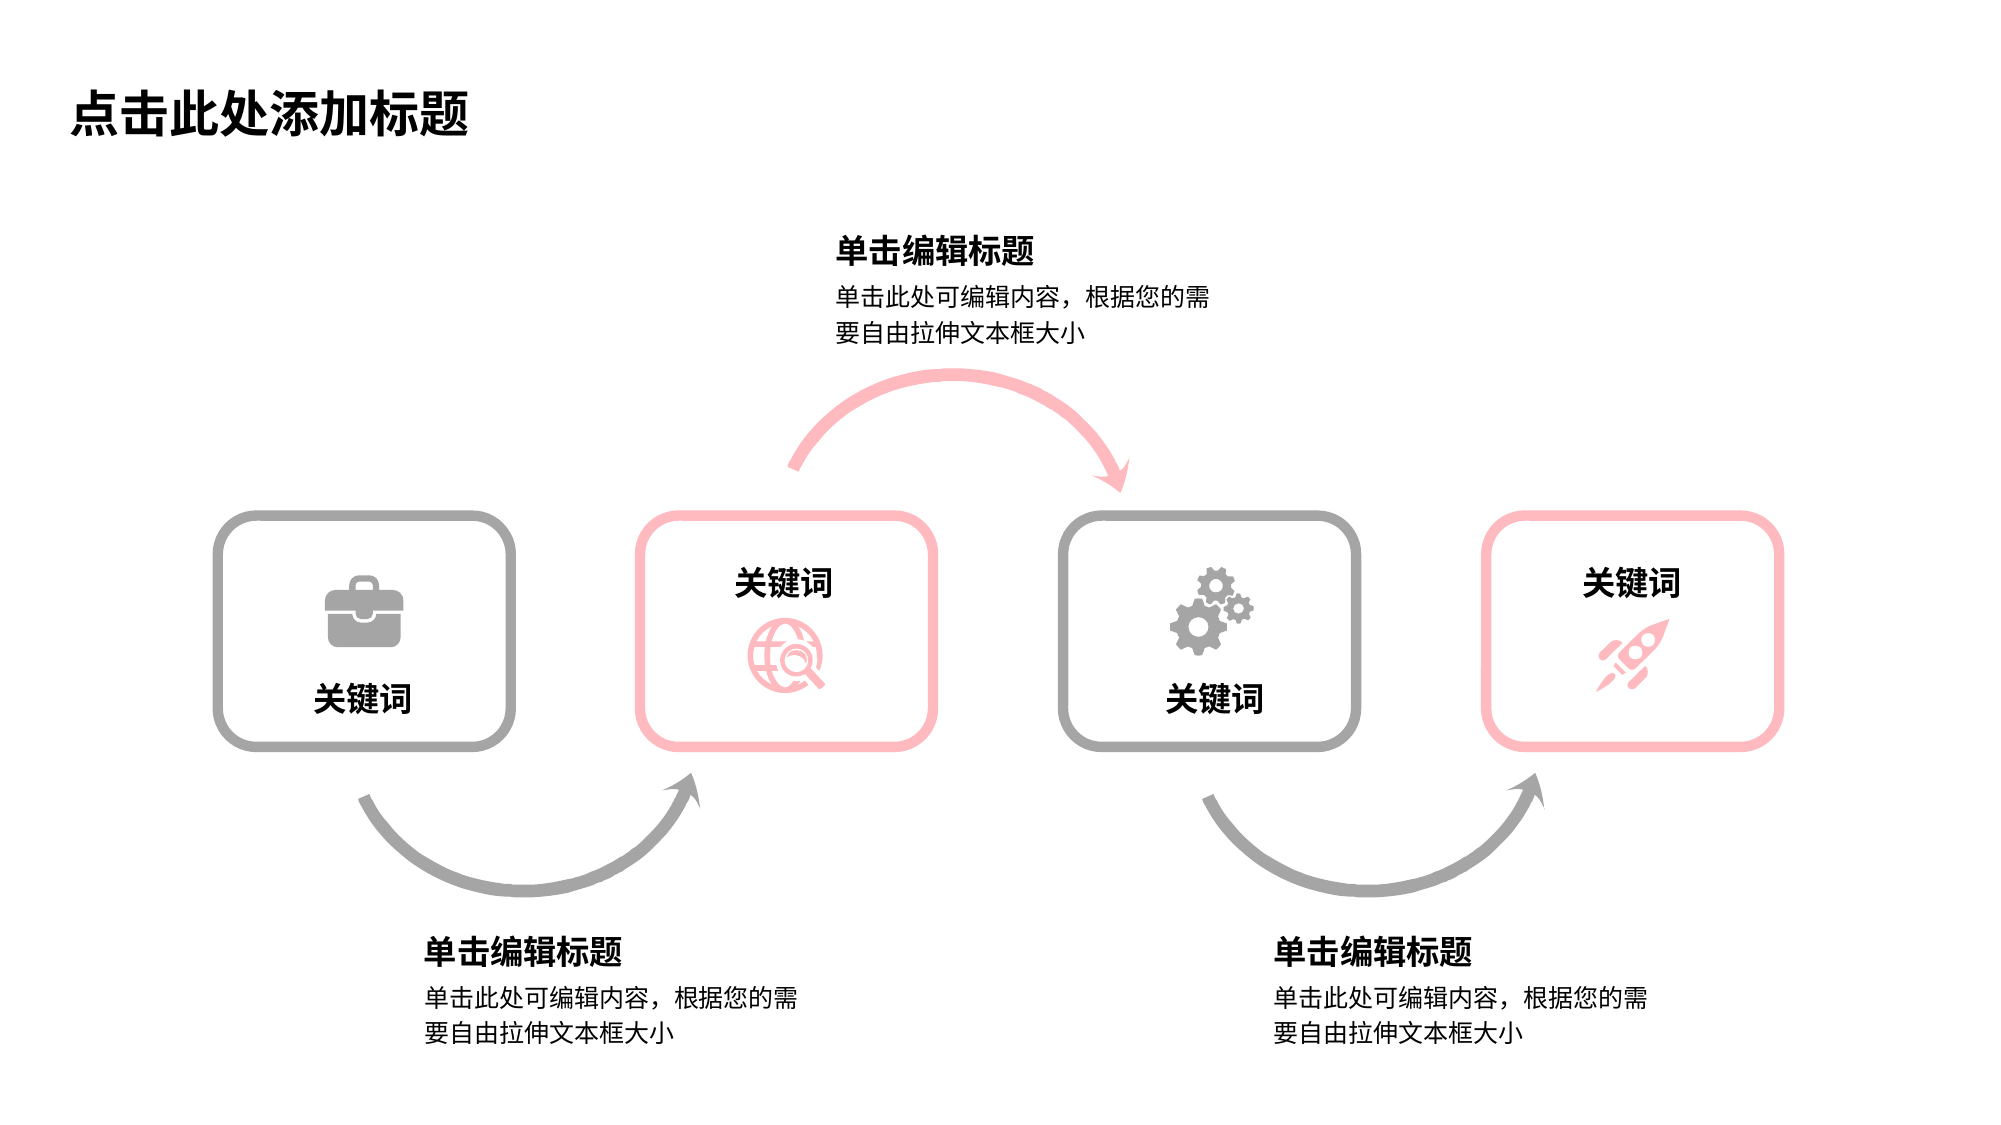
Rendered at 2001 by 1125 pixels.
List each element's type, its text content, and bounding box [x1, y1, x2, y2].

text_box 单击此处可编辑内容，根据您的需要自由拉伸文本框大小 [1273, 976, 1657, 1048]
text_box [1595, 618, 1670, 693]
text_box 关键词 [313, 669, 415, 718]
text_box [787, 368, 1130, 493]
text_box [324, 575, 404, 648]
text_box [216, 514, 512, 748]
text_box 关键词 [1165, 670, 1267, 719]
text_box 单击此处可编辑内容，根据您的需要自由拉伸文本框大小 [835, 275, 1219, 348]
text_box [1202, 772, 1545, 898]
text_box [1485, 514, 1781, 748]
text_box [1062, 514, 1358, 748]
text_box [1170, 566, 1254, 656]
text_box [358, 772, 701, 898]
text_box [747, 617, 826, 694]
text_box 点击此处添加标题 [55, 75, 507, 151]
text_box [638, 514, 935, 748]
text_box 关键词 [734, 554, 836, 603]
text_box 单击此处可编辑内容，根据您的需要自由拉伸文本框大小 [424, 976, 807, 1048]
text_box 单击编辑标题 [835, 222, 1049, 271]
text_box 单击编辑标题 [424, 923, 637, 972]
text_box 关键词 [1582, 554, 1684, 603]
text_box 单击编辑标题 [1273, 923, 1487, 972]
